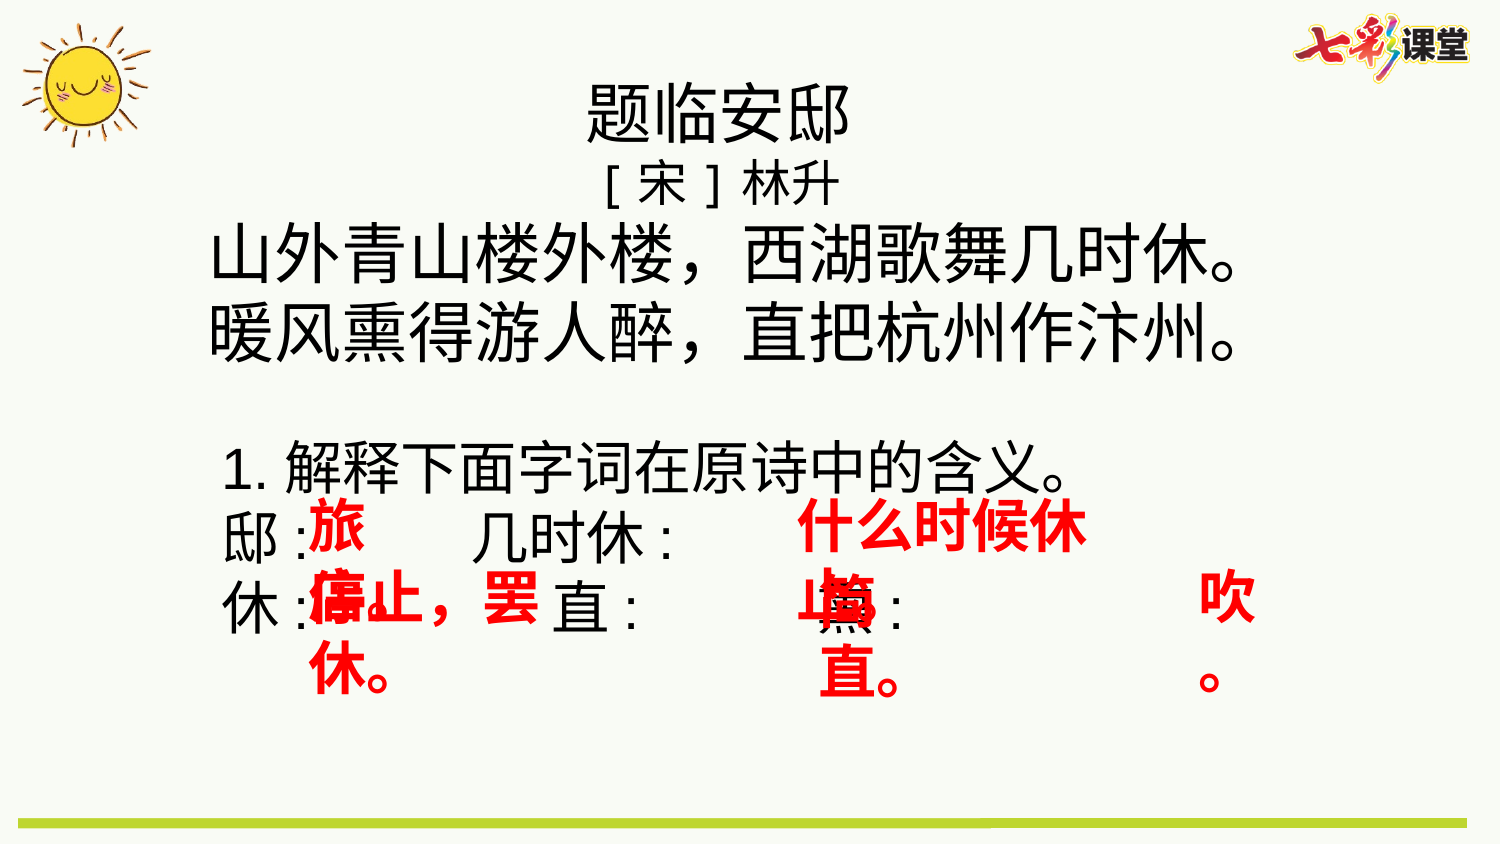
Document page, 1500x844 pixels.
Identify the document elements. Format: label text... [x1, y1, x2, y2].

text_box 停止，罢休。 [293, 553, 669, 709]
text_box 什么时候休止。 [782, 482, 1186, 637]
text_box 1.解释下面字词在原诗中的含义。 邸: 几时休: 休: 直: 熏: [206, 410, 1500, 649]
text_box 旅店。 [293, 482, 471, 553]
picture [1291, 9, 1472, 87]
text_box 题临安邸 [宋]林升 山外青山楼外楼，西湖歌舞几时休。 暖风熏得游人醉，直把杭州作汴州。 [20, 64, 1418, 379]
picture [18, 771, 1467, 844]
picture [0, 0, 173, 172]
text_box 简直。 [803, 557, 954, 713]
text_box 吹。 [1183, 553, 1300, 708]
